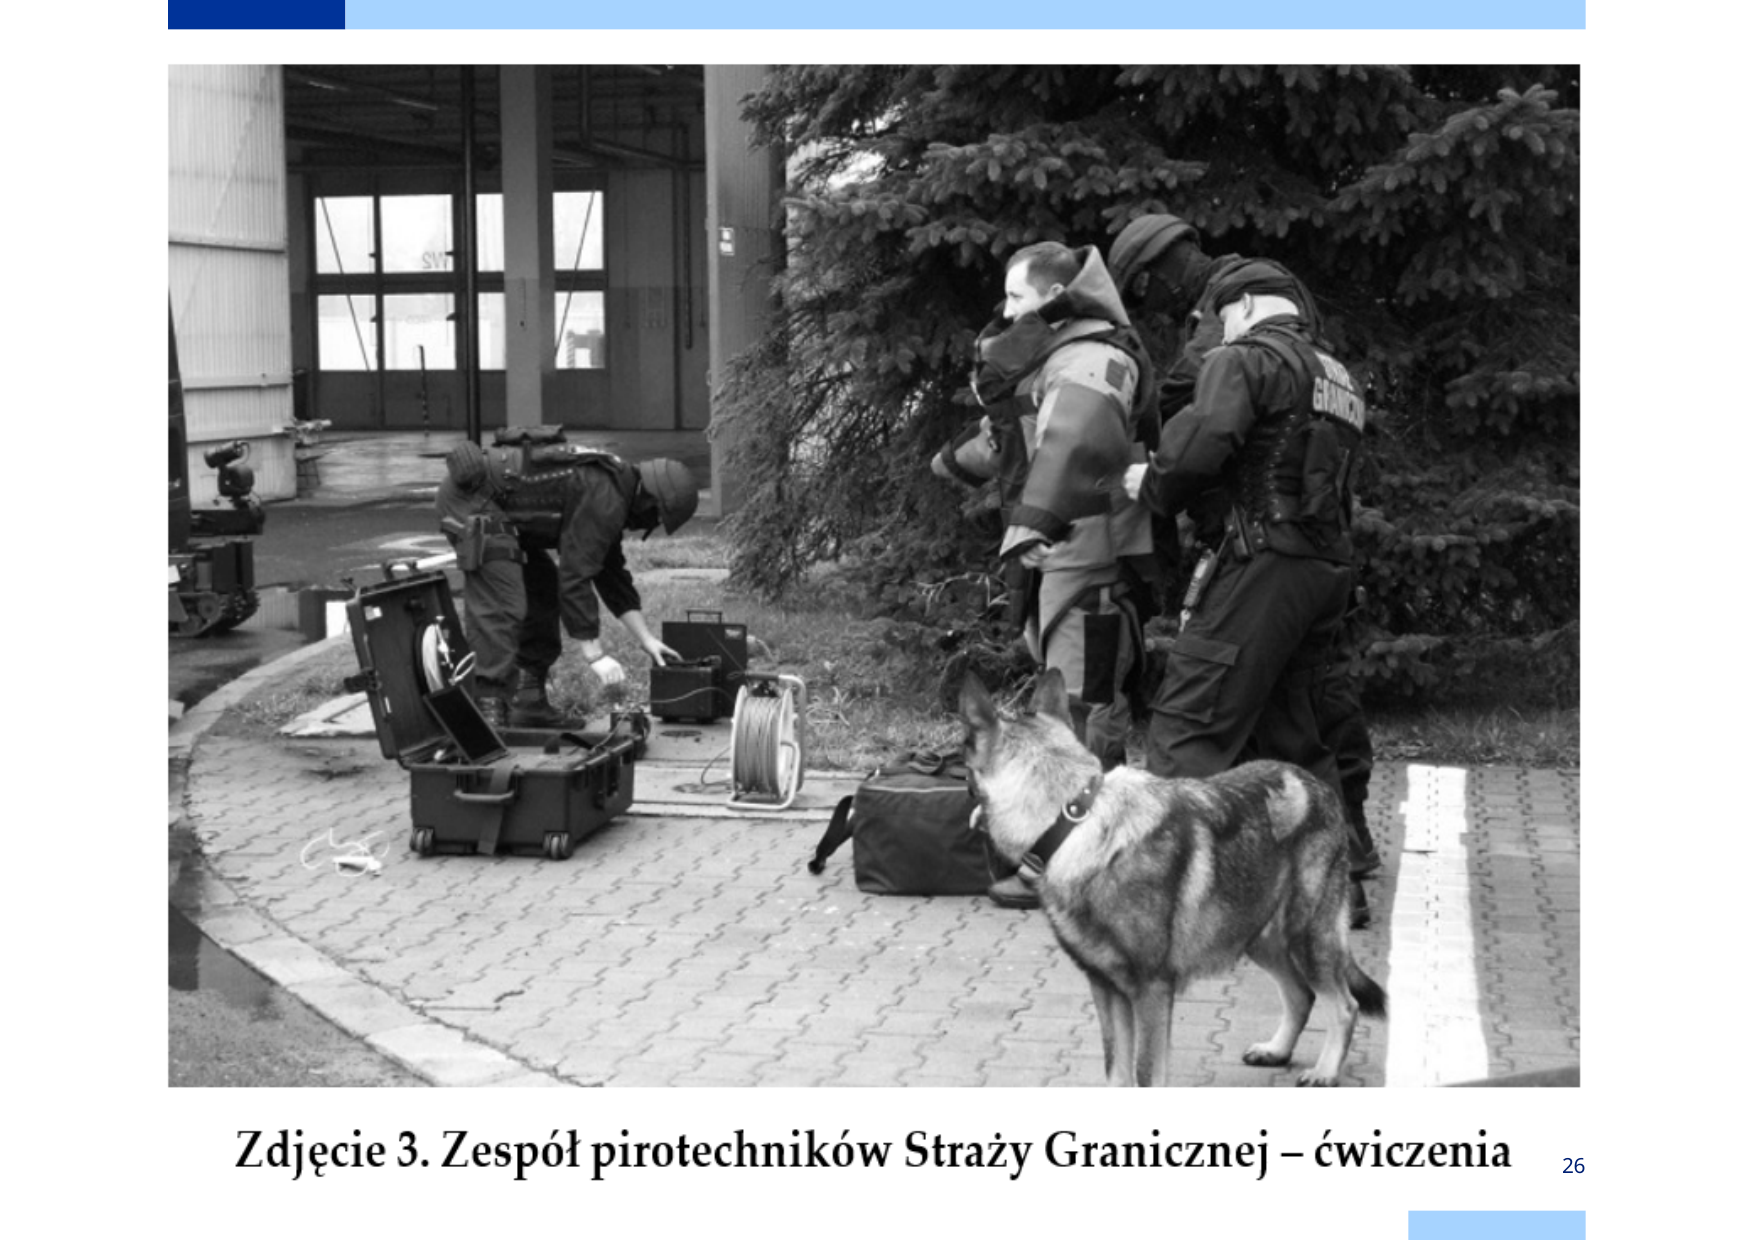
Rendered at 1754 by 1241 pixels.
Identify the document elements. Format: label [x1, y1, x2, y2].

list [123, 41, 1631, 1199]
